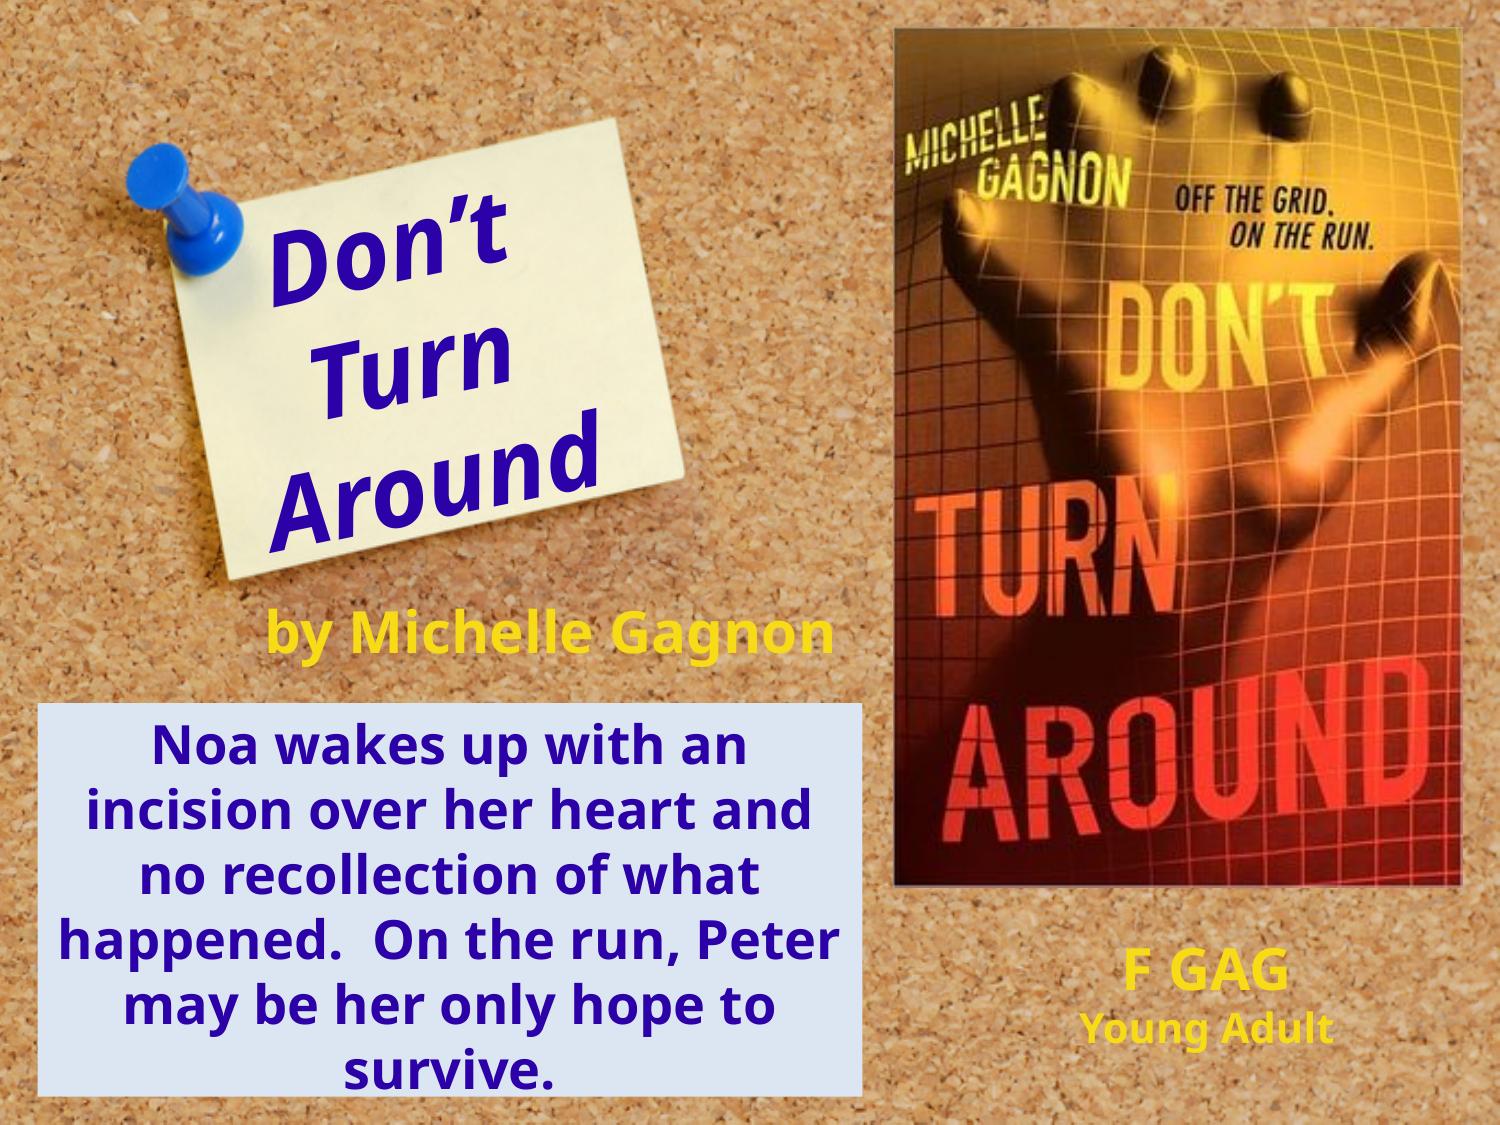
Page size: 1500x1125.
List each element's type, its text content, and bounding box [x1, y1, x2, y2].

list Noa wakes up with an incision over her heart and no recollection of what happened. On the run, Peter may be her only hope to survive. [37, 703, 863, 1097]
text_box by Michelle Gagnon [249, 587, 888, 743]
title Don’t Turn Around [150, 149, 671, 573]
picture [0, 0, 1500, 1125]
text_box F GAG Young Adult [1037, 924, 1376, 1060]
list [893, 27, 1463, 888]
